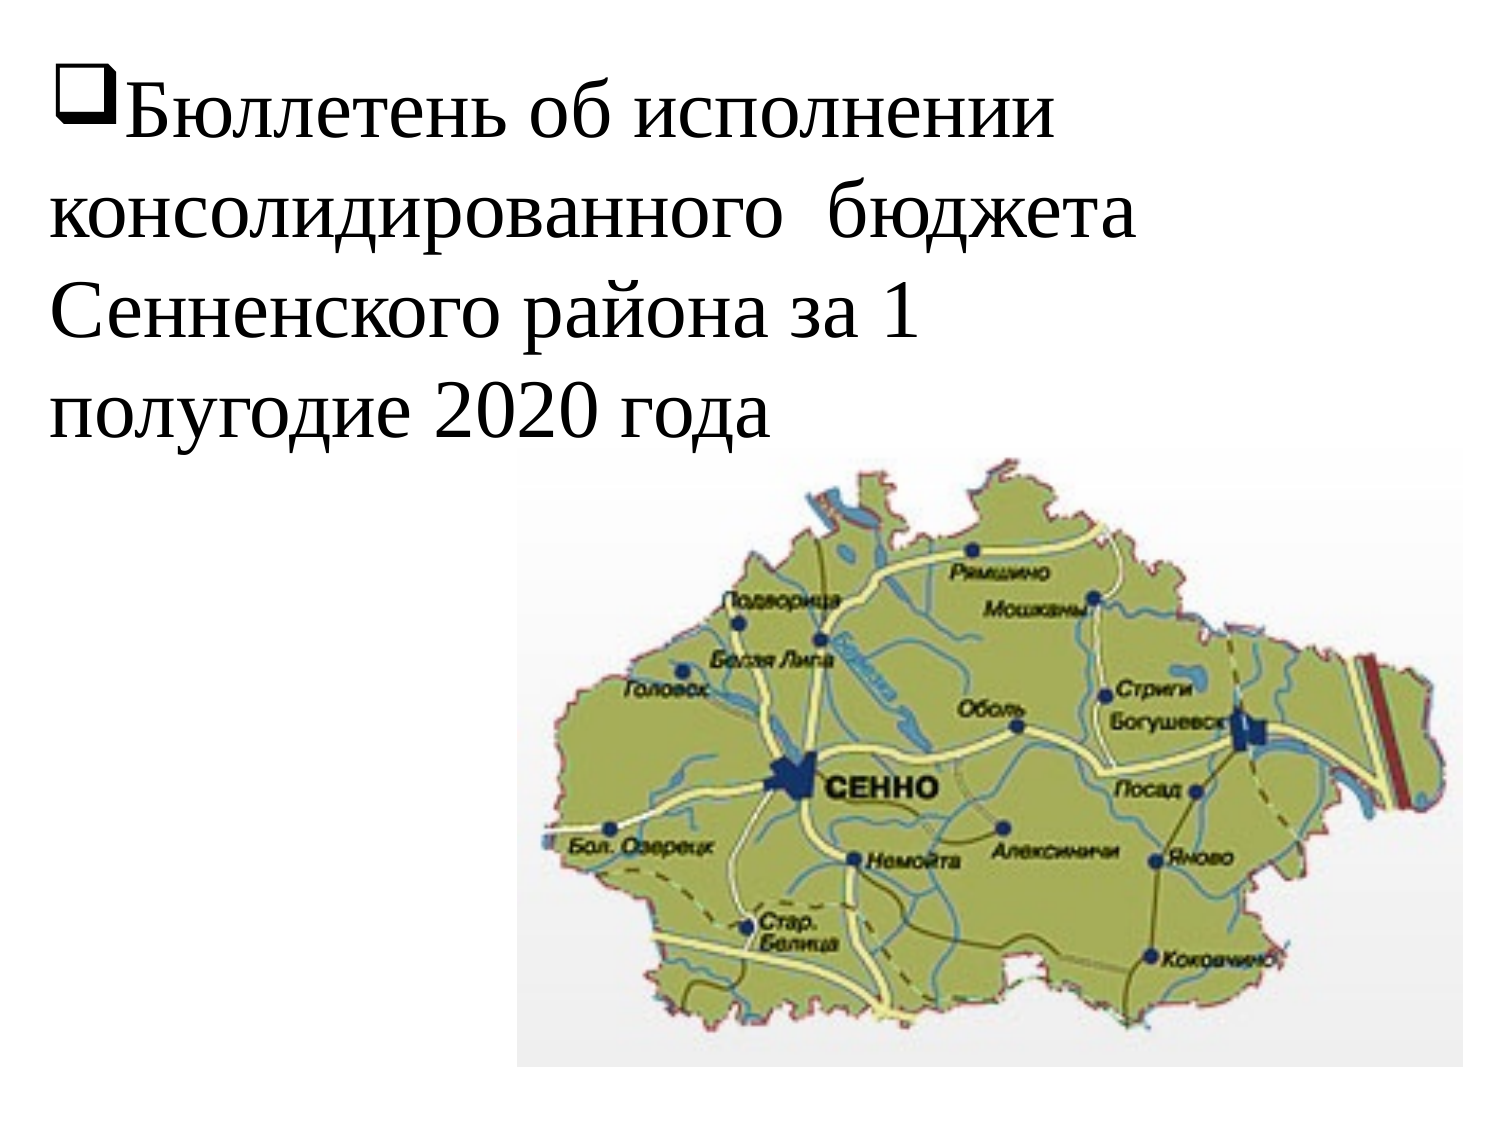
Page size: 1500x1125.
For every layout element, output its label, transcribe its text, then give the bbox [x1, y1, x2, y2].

text_box Бюллетень об исполнении консолидированного бюджета Сенненского района за 1 полугодие 2020 года [35, 46, 1207, 545]
picture [516, 409, 1464, 1067]
